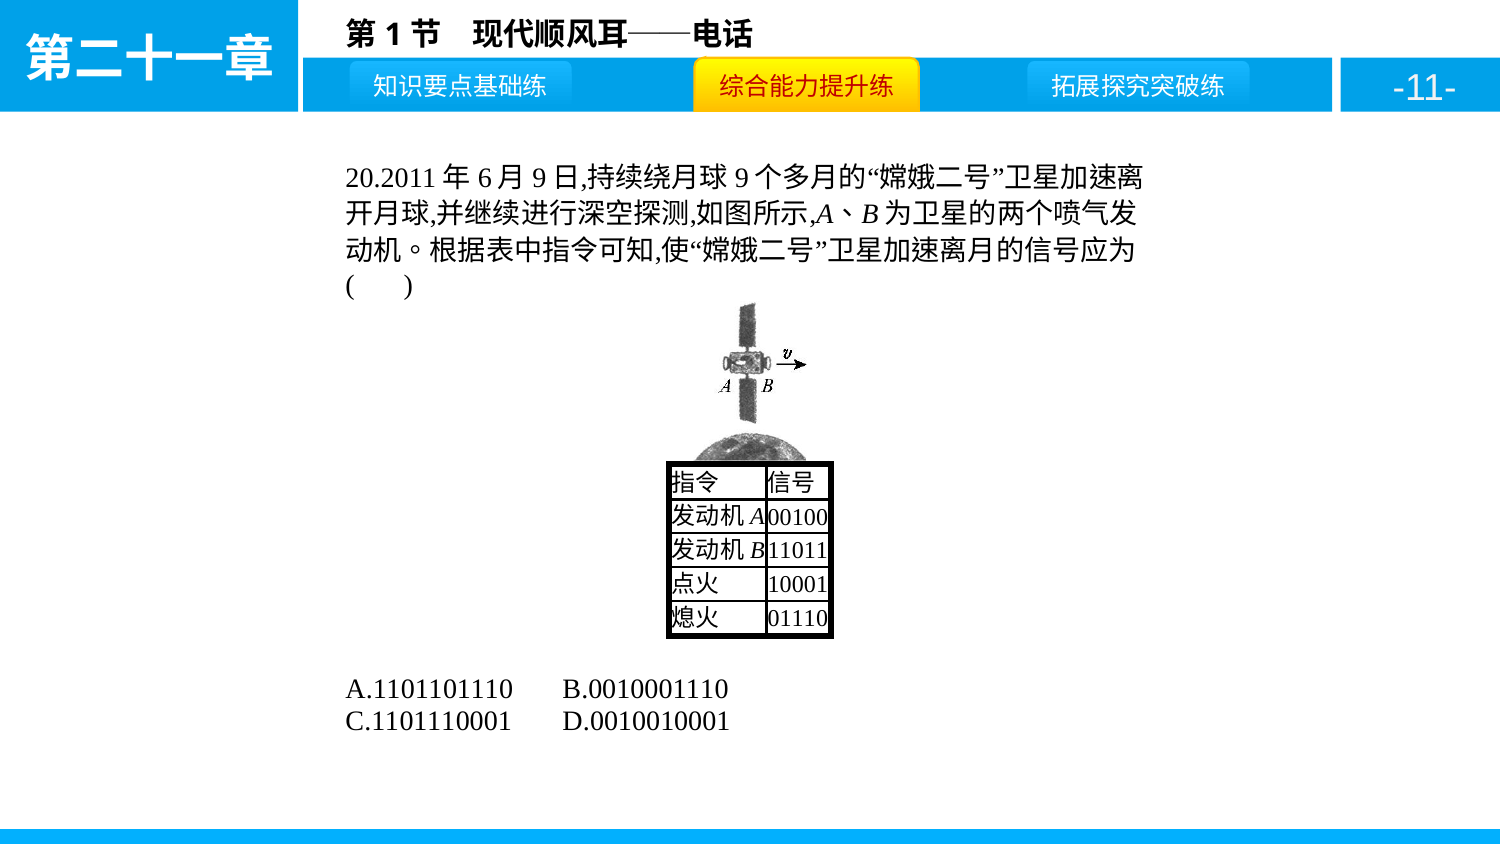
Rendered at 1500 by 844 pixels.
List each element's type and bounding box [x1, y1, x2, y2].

text_box [345, 159, 1155, 844]
